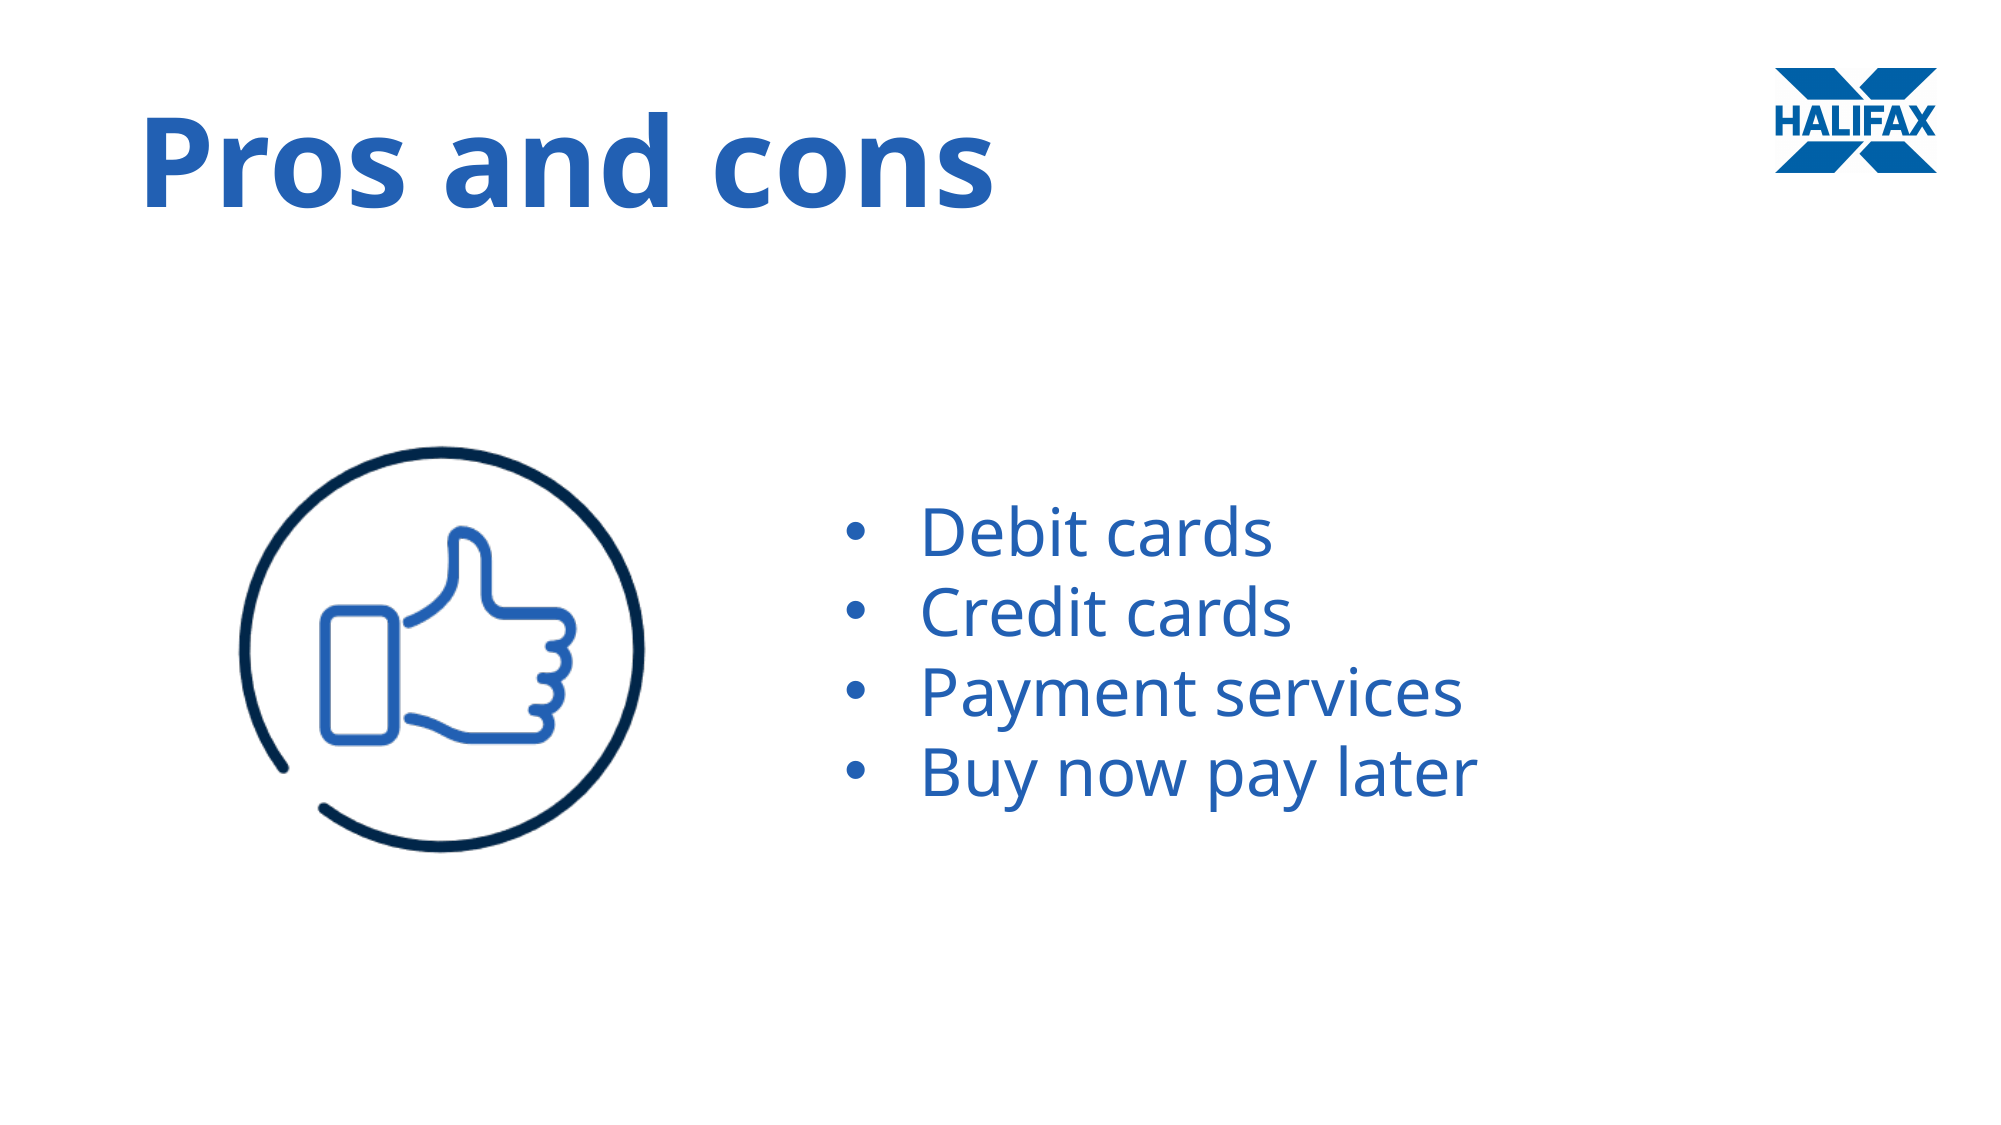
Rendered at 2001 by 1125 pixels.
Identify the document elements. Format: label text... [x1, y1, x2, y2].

picture [1775, 68, 1937, 173]
list Pros and cons [121, 75, 1579, 221]
picture [121, 327, 764, 972]
list Debit cards Credit cards Payment services Buy now pay later [830, 328, 1879, 972]
